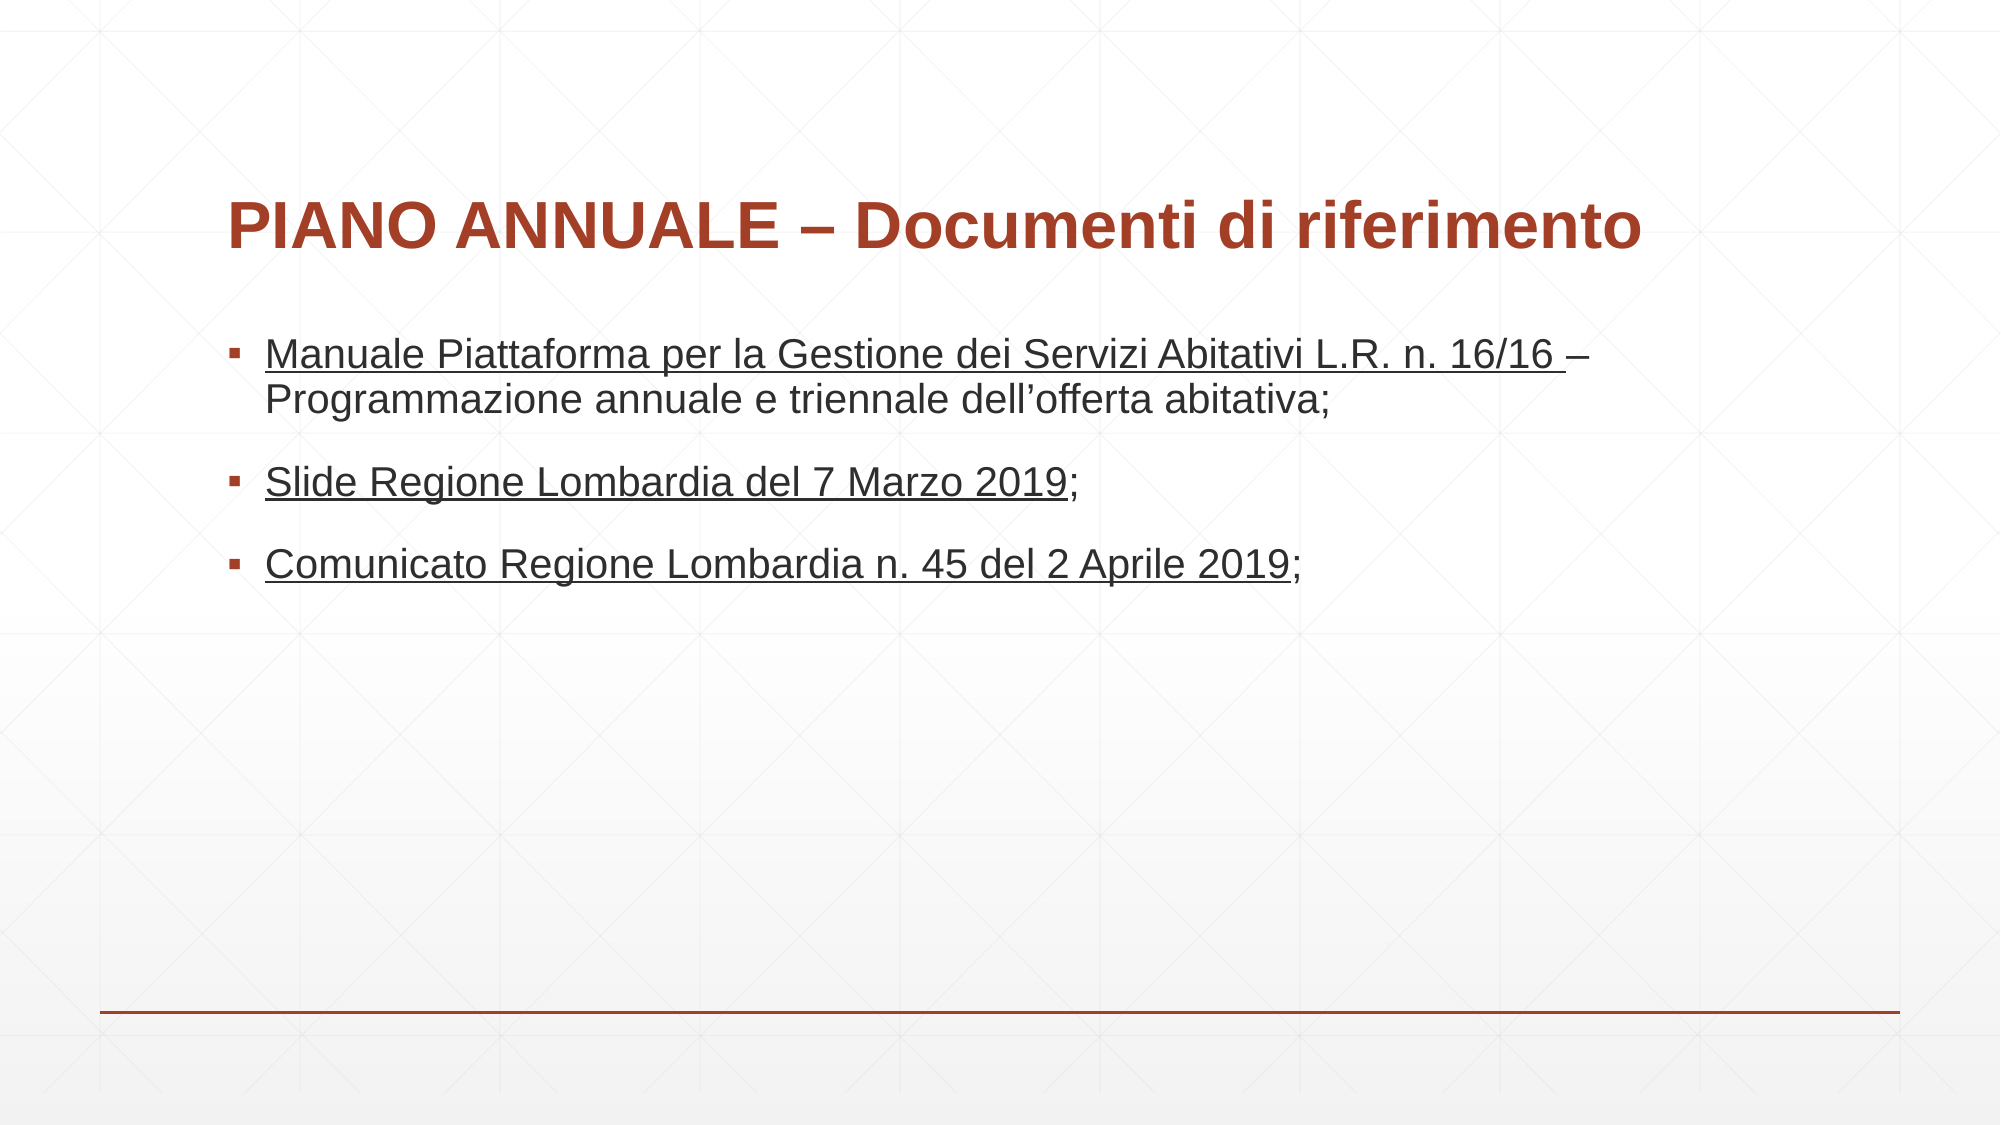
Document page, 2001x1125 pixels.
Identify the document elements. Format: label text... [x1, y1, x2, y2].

list Manuale Piattaforma per la Gestione dei Servizi Abitativi L.R. n. 16/16 – Programmazione annuale e triennale dell’offerta abitativa; Slide Regione Lombardia del 7 Marzo 2019; Comunicato Regione Lombardia n. 45 del 2 Aprile 2019; [212, 324, 1788, 950]
title PIANO ANNUALE – Documenti di riferimento [212, 82, 1788, 271]
